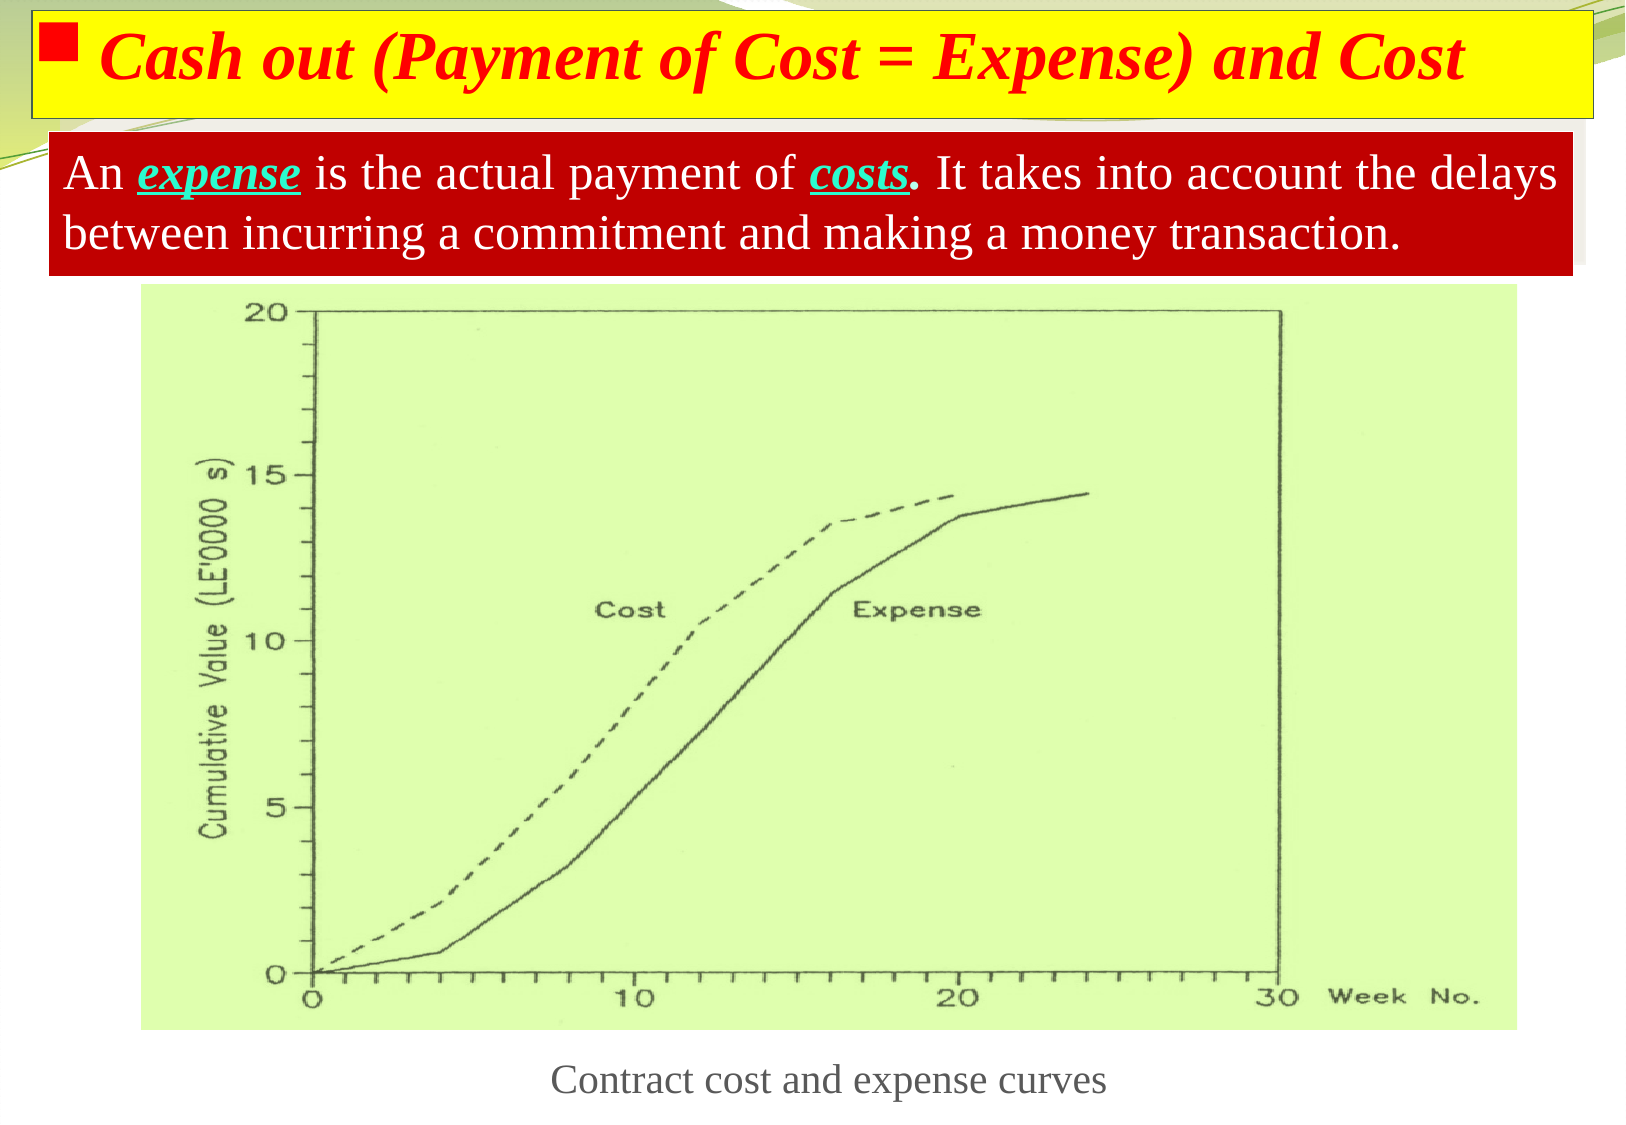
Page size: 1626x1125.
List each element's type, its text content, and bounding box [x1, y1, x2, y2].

list An expense is the actual payment of costs. It takes into account the delays between incurring a commitment and making a money transaction. [48, 131, 1574, 277]
text_box Cash out (Payment of Cost = Expense) and Cost [32, 10, 1594, 119]
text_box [141, 284, 1518, 1103]
